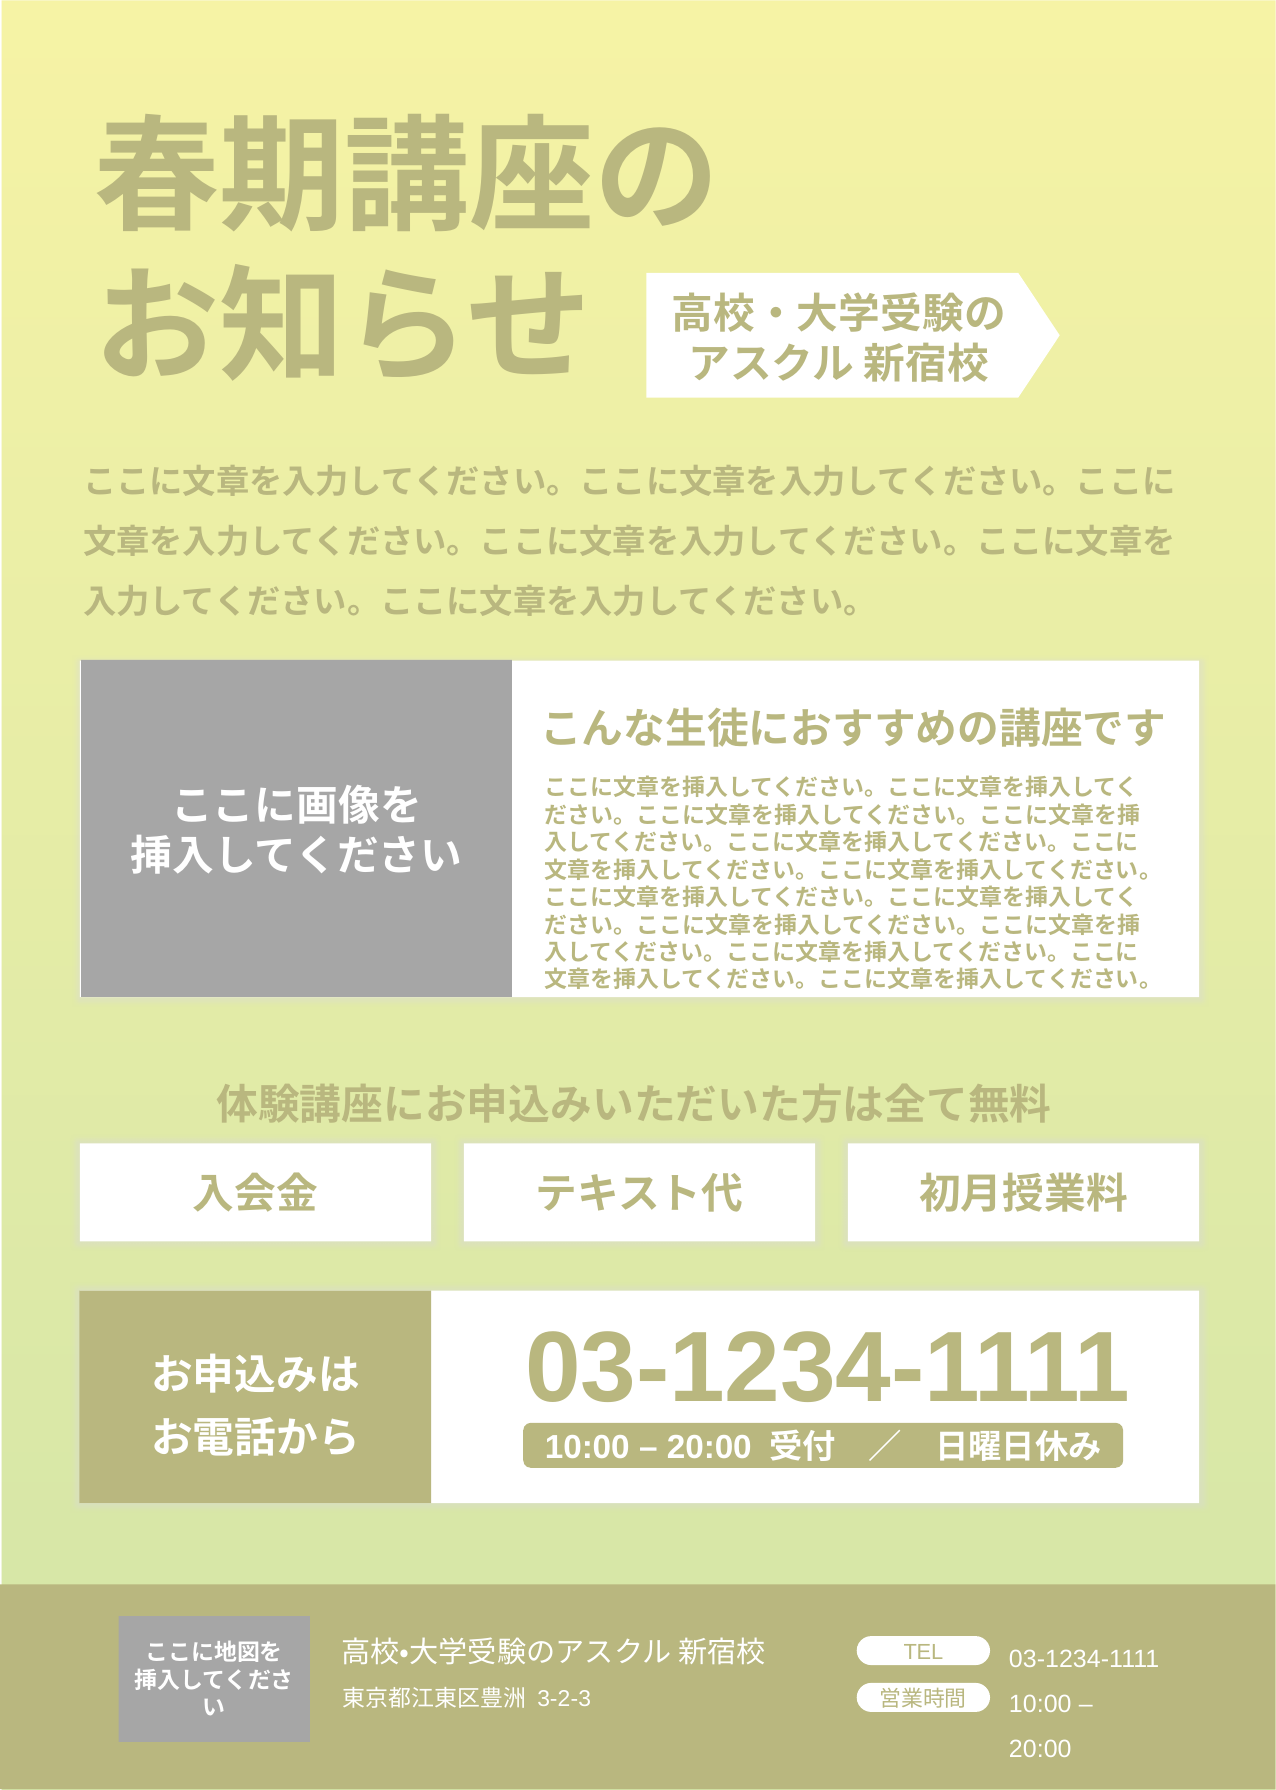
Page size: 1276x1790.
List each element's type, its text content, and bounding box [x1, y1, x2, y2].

text_box [0, 1583, 1276, 1790]
text_box ここに地図を 挿入してください [118, 1615, 311, 1743]
picture [0, 2, 1276, 1583]
text_box 春期講座の お知らせ [79, 88, 735, 256]
text_box 高校・大学受験のアスクル 新宿校 [326, 1626, 796, 1676]
text_box 03-1234-1111 10:00 – 20:00 [994, 1620, 1176, 1770]
text_box 東京都江東区豊洲 3-2-3 [327, 1676, 831, 1719]
text_box 営業時間 [855, 1681, 992, 1713]
text_box TEL [855, 1635, 992, 1667]
